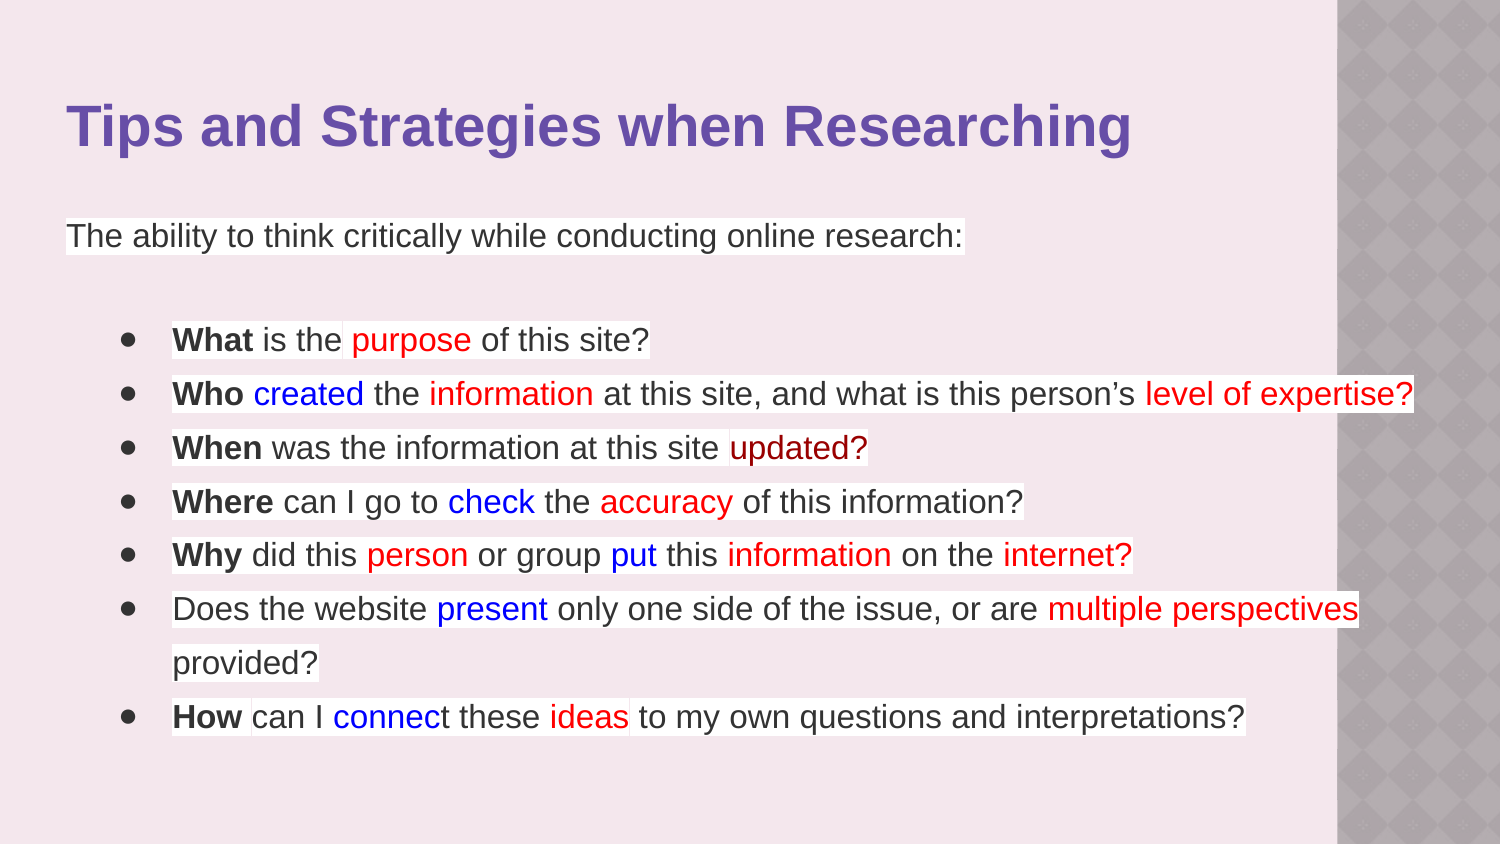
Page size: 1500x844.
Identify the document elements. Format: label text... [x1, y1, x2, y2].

text_box The ability to think critically while conducting online research: What is the purpose of this site? Who created the information at this site, and what is this person’s level of expertise? When was the information at this site updated? Where can I go to check the accuracy of this information? Why did this person or group put this information on the internet? Does the website present only one side of the issue, or are multiple perspectives provided? How can I connect these ideas to my own questions and interpretations? Source: Coiro, J. (2017, August 29). Teaching Adolescents How to Evaluate the Quality of Online Information. Retrieved from https://www.edutopia.org/blog/evaluating-quality-of-online-info-julie-coiro [51, 188, 1449, 750]
text_box Tips and Strategies when Researching [51, 72, 1449, 167]
